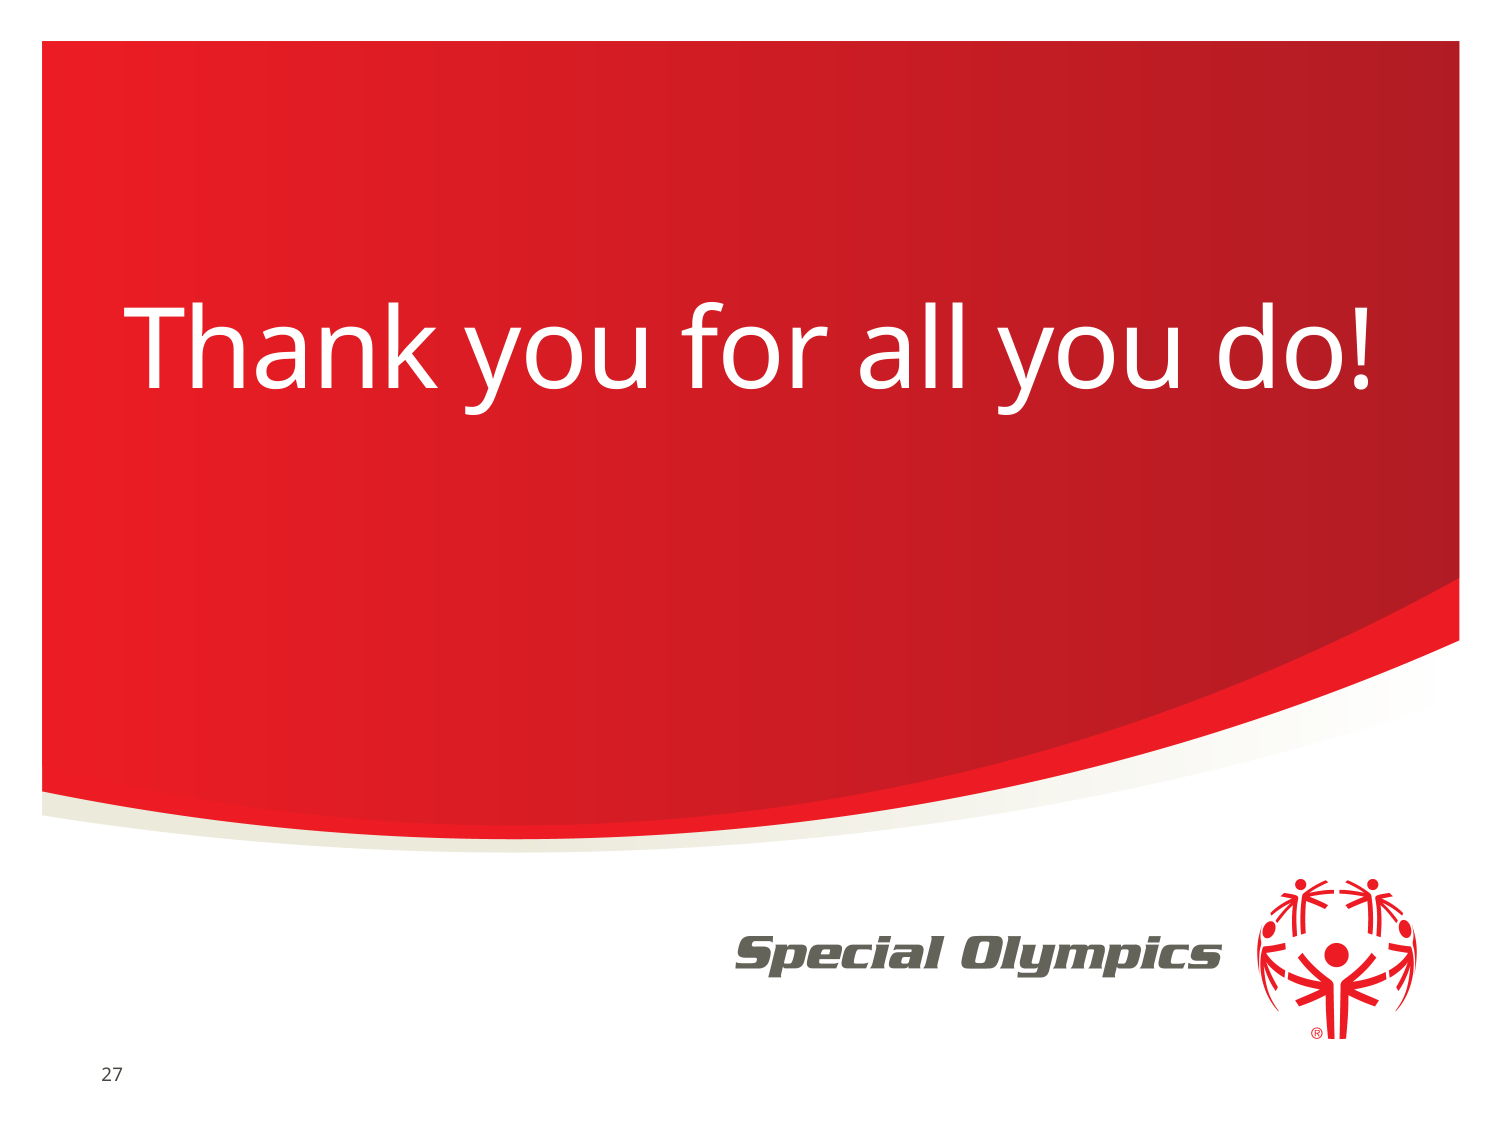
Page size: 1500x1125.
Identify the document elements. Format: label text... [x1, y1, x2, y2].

picture [0, 0, 1500, 1125]
slide_number 27 [90, 1057, 687, 1089]
title Thank you for all you do! [112, 269, 1388, 512]
